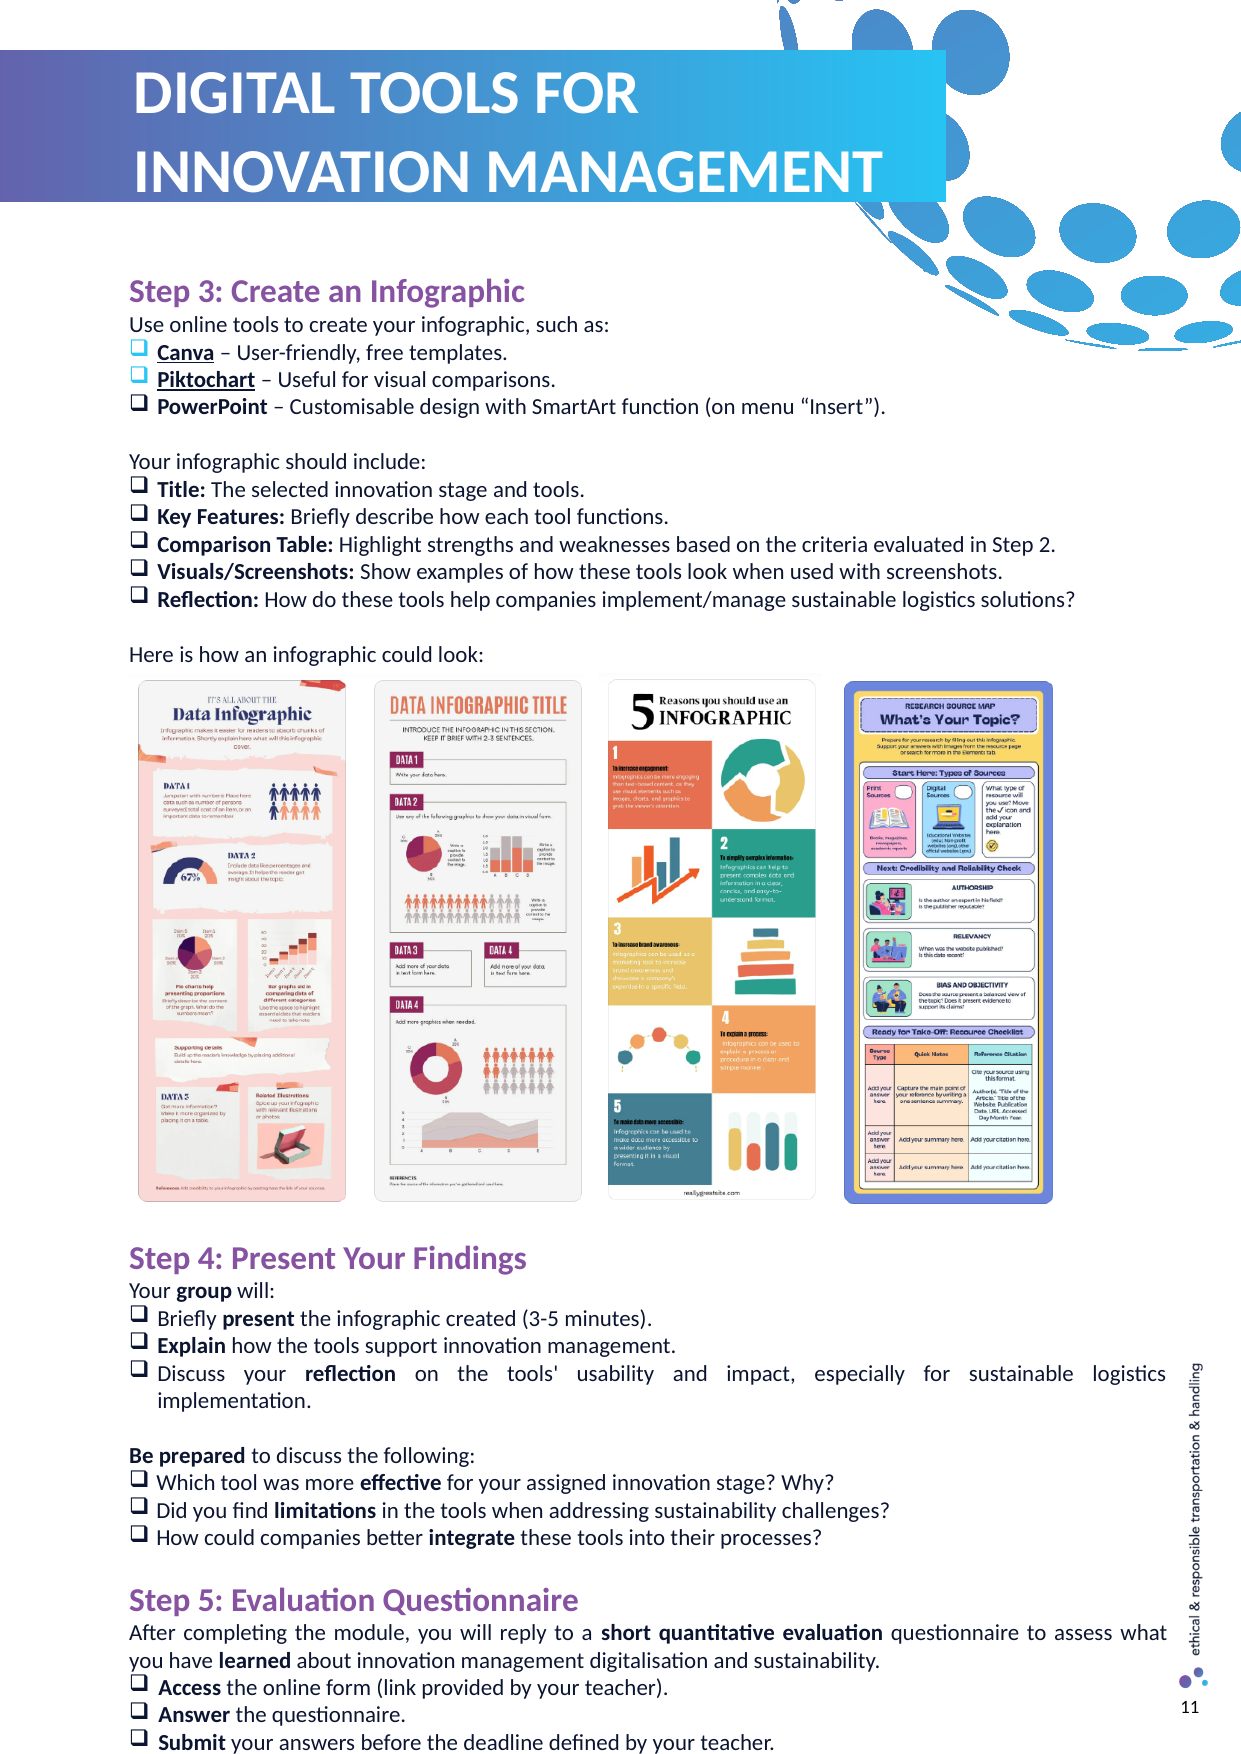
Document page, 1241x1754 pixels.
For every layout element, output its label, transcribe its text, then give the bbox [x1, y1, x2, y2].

picture [1183, 1357, 1217, 1680]
text_box [946, 256, 980, 262]
list Step 3: Create an Infographic Use online tools to create your infographic, such as: Canva – User-friendly, free templates. Piktochart – Useful for visual comparisons. PowerPoint – Customisable design with SmartArt function (on menu “Insert”). Your infographic should include: Title: The selected innovation stage and tools. Key Features: Briefly describe how each tool functions. Comparison Table: Highlight strengths and weaknesses based on the criteria evaluated in Step 2. Visuals/Screenshots: Show examples of how these tools look when used with screenshots. Reflection: How do these tools help companies implement/manage sustainable logistics solutions? Here is how an infographic could look: Step 4: Present Your Findings Your group will: Briefly present the infographic created (3-5 minutes). Explain how the tools support innovation management. Discuss your reflection on the tools' usability and impact, especially for sustainable logistics implementation. Be prepared to discuss the following: Which tool was more effective for your assigned innovation stage? Why? Did you find limitations in the tools when addressing sustainability challenges? How could companies better integrate these tools into their processes? Step 5: Evaluation Questionnaire After completing the module, you will reply to a short quantitative evaluation questionnaire to assess what you have learned about innovation management digitalisation and sustainability. Access the online form (link provided by your teacher). Answer the questionnaire. Submit your answers before the deadline defined by your teacher. [114, 262, 1183, 1754]
text_box [1220, 270, 1241, 306]
slide_number 11 [1183, 1676, 1215, 1736]
text_box [1167, 200, 1240, 258]
picture [126, 673, 586, 1205]
text_box [1059, 203, 1137, 262]
text_box [779, 6, 799, 50]
text_box [1183, 321, 1233, 343]
text_box [788, 0, 800, 4]
text_box [855, 202, 933, 262]
picture [598, 673, 821, 1205]
text_box [946, 114, 970, 181]
text_box [932, 10, 1010, 95]
list DIGITAL TOOLS FOR INNOVATION MANAGEMENT [0, 50, 946, 202]
text_box [1213, 340, 1241, 348]
text_box [1221, 112, 1241, 172]
text_box [852, 9, 913, 50]
text_box [1183, 285, 1188, 306]
text_box [888, 202, 949, 243]
text_box [963, 196, 1036, 257]
picture [833, 673, 1063, 1205]
